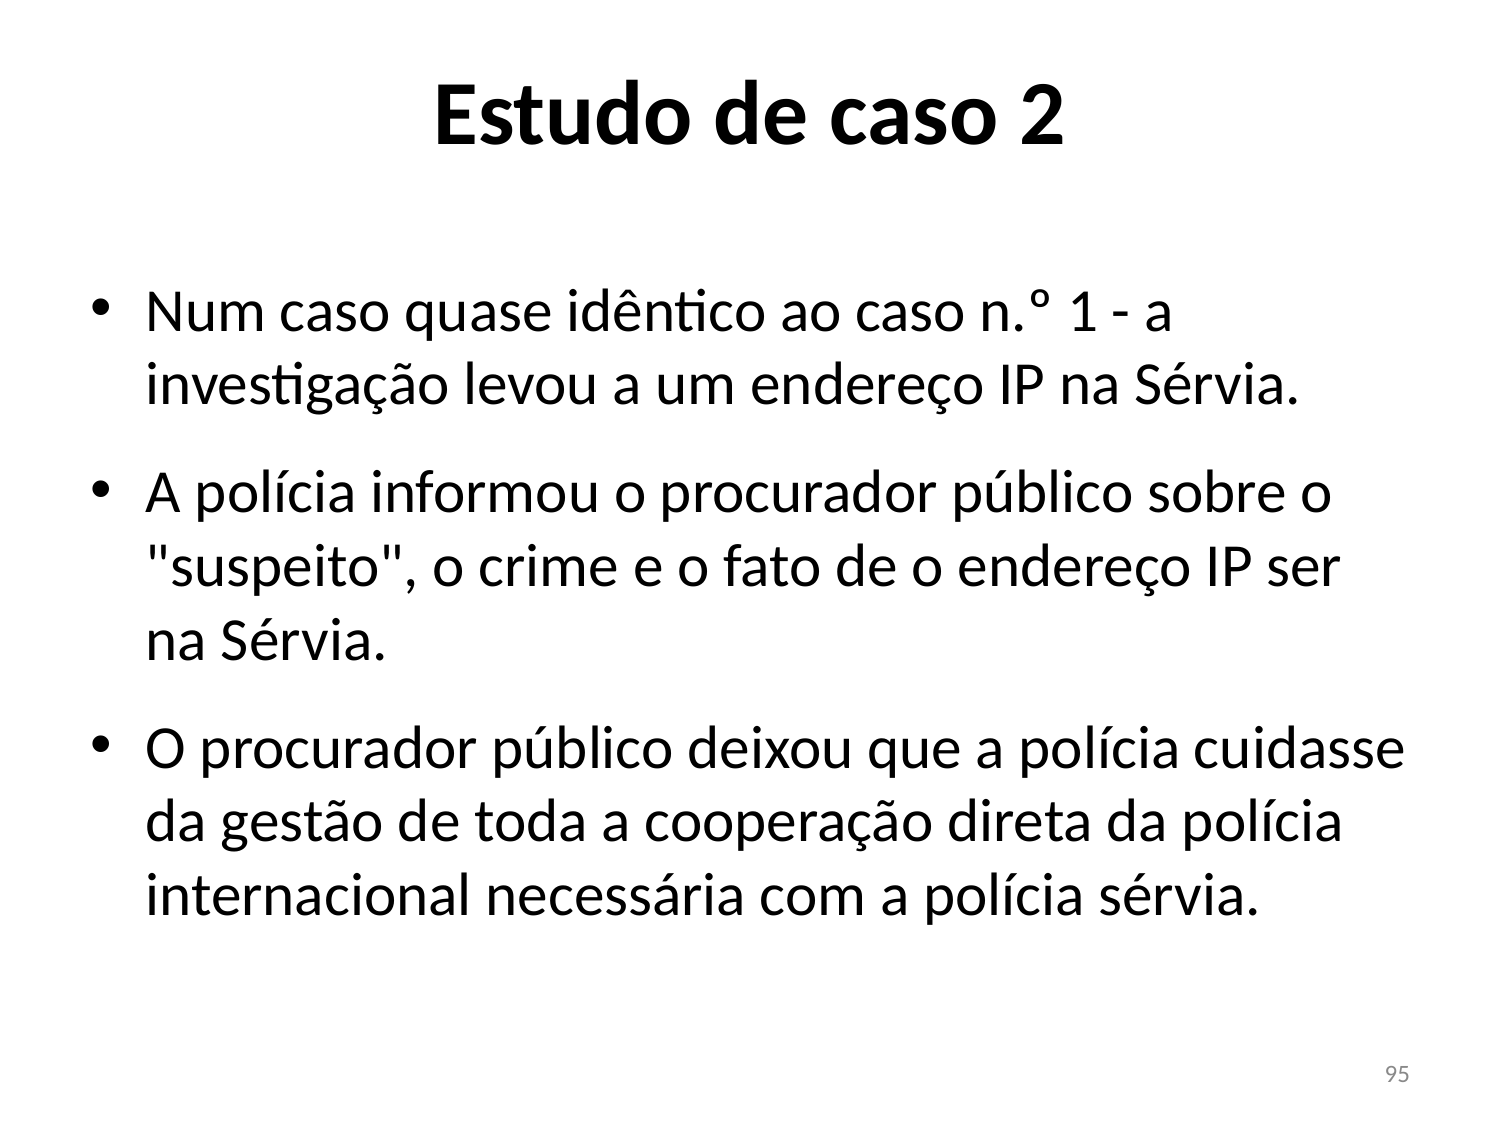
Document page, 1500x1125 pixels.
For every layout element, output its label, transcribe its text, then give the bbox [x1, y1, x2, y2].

title Estudo de caso 2 [75, 45, 1425, 187]
list Num caso quase idêntico ao caso n.º 1 - a investigação levou a um endereço IP na Sérvia. A polícia informou o procurador público sobre o "suspeito", o crime e o fato de o endereço IP ser na Sérvia. O procurador público deixou que a polícia cuidasse da gestão de toda a cooperação direta da polícia internacional necessária com a polícia sérvia. [75, 262, 1425, 1005]
slide_number 95 [1074, 1042, 1425, 1103]
